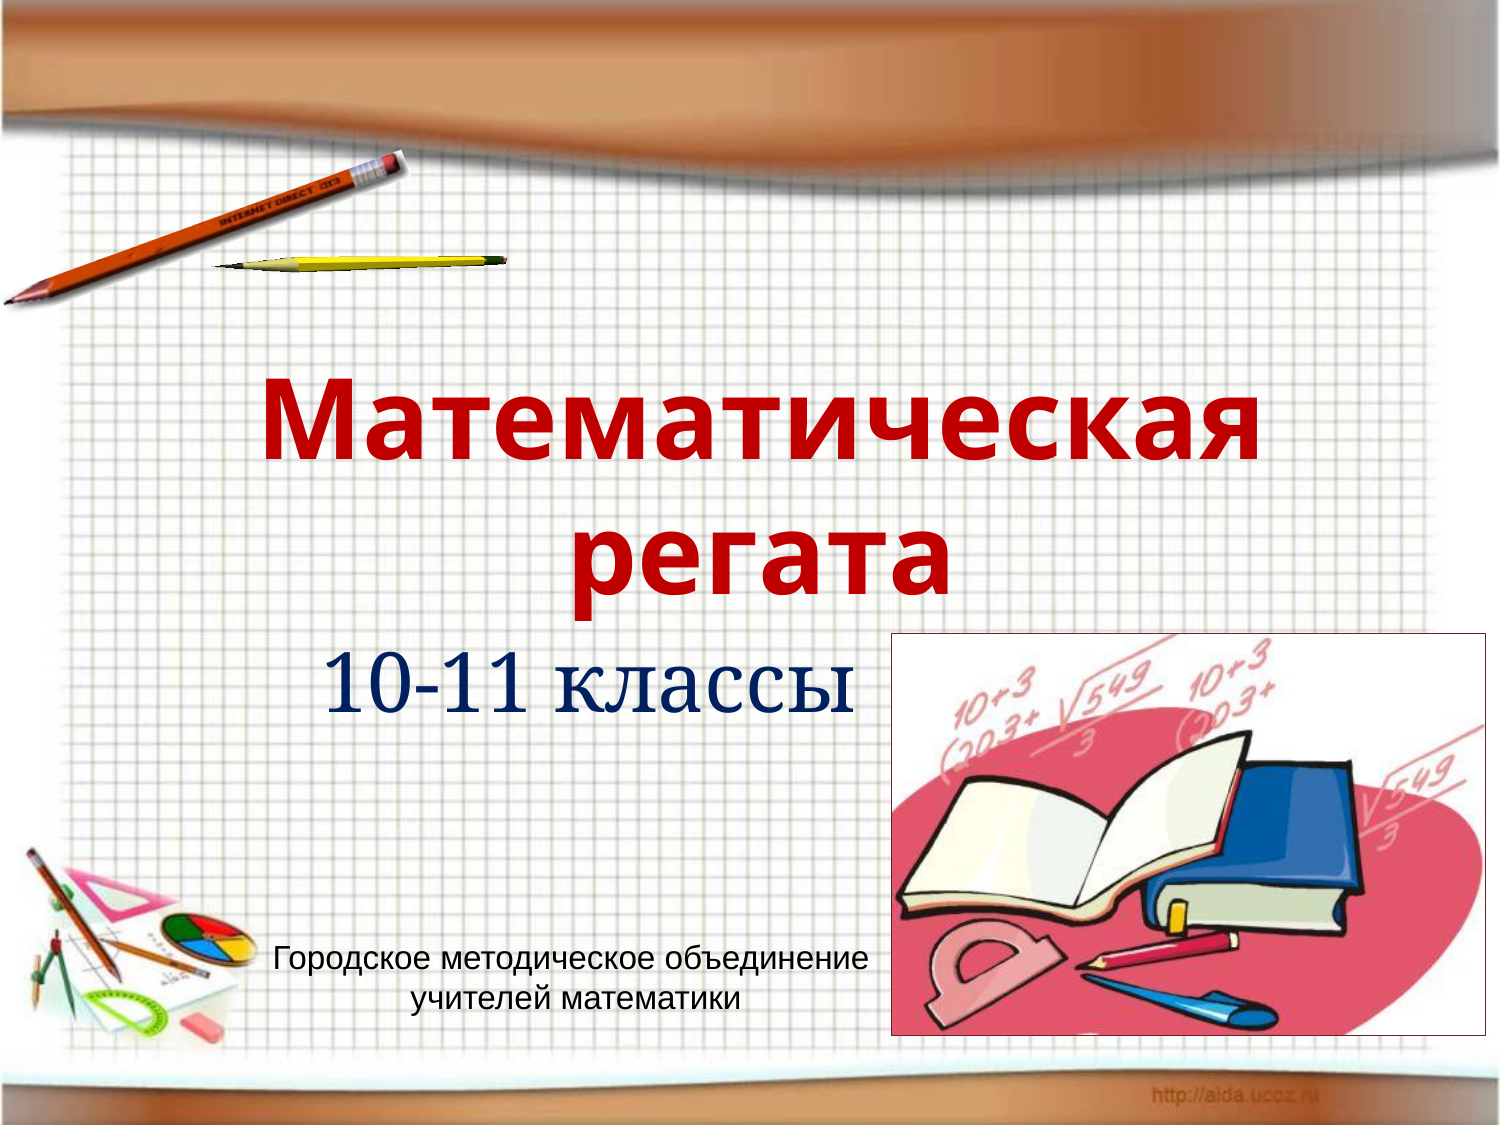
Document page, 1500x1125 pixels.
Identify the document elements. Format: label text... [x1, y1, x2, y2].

picture [0, 0, 1500, 1125]
subtitle 10-11 классы [277, 621, 900, 764]
text_box Городское методическое объединение учителей математики [257, 928, 886, 1024]
title Математическая регата [123, 361, 1400, 604]
